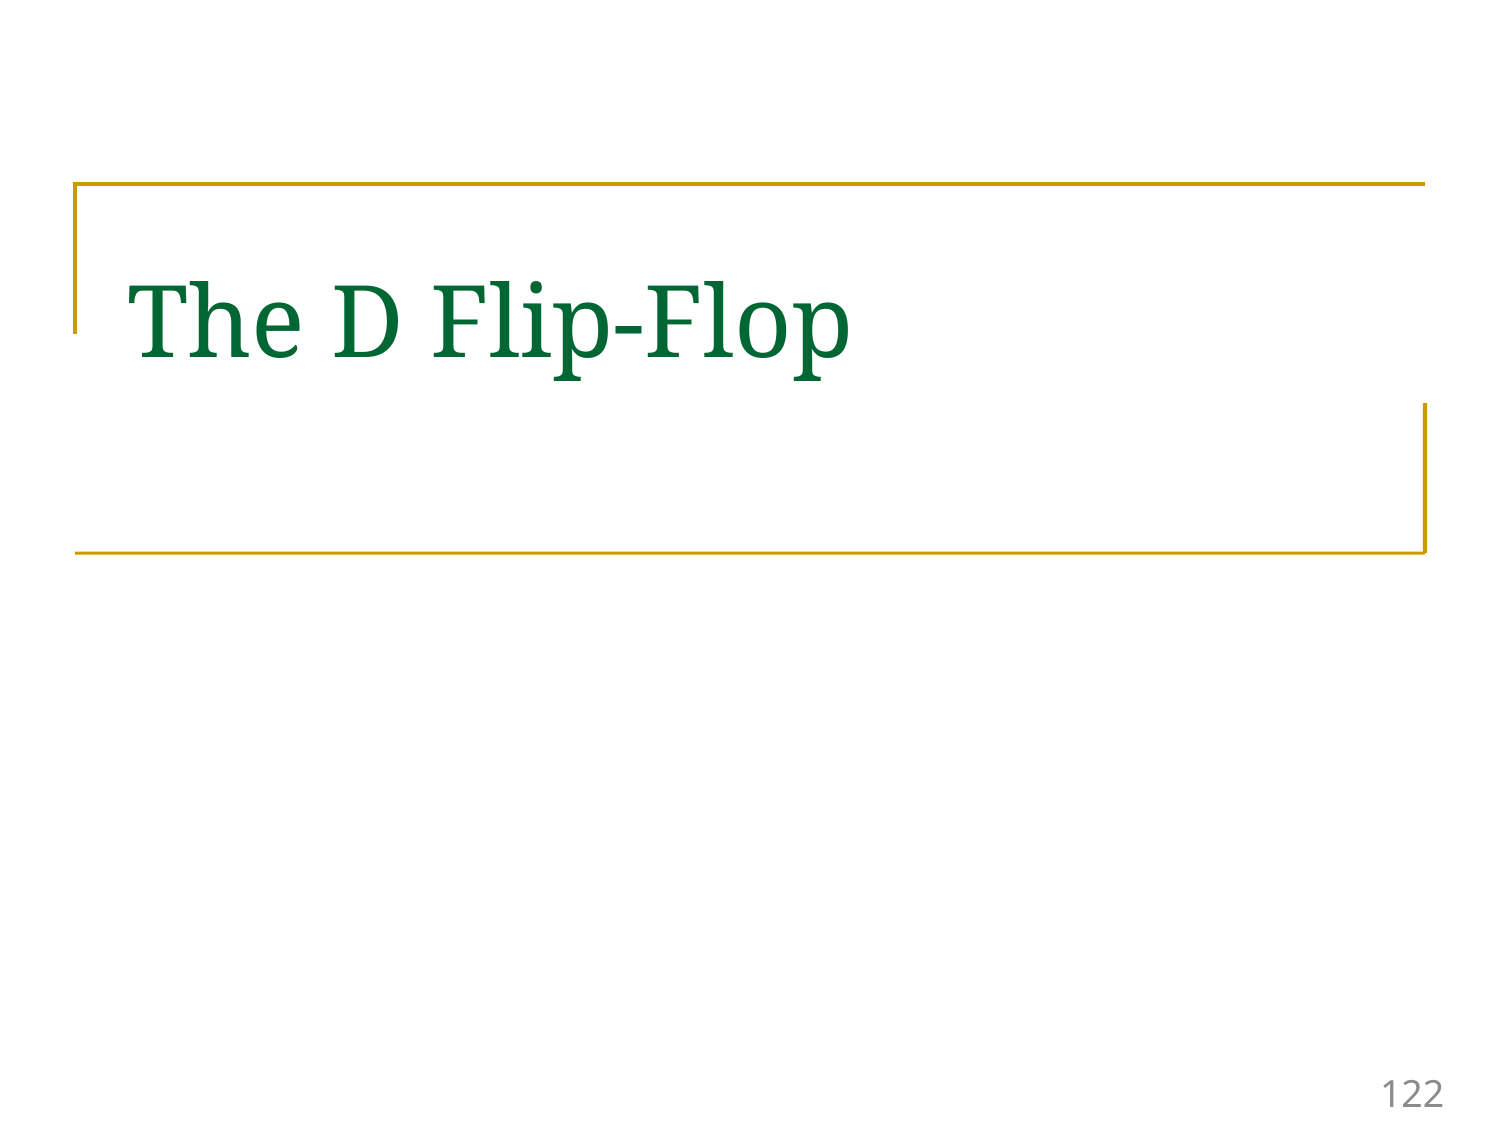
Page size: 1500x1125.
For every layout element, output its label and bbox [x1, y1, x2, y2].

title [112, 249, 1413, 538]
slide_number [1121, 1066, 1460, 1125]
